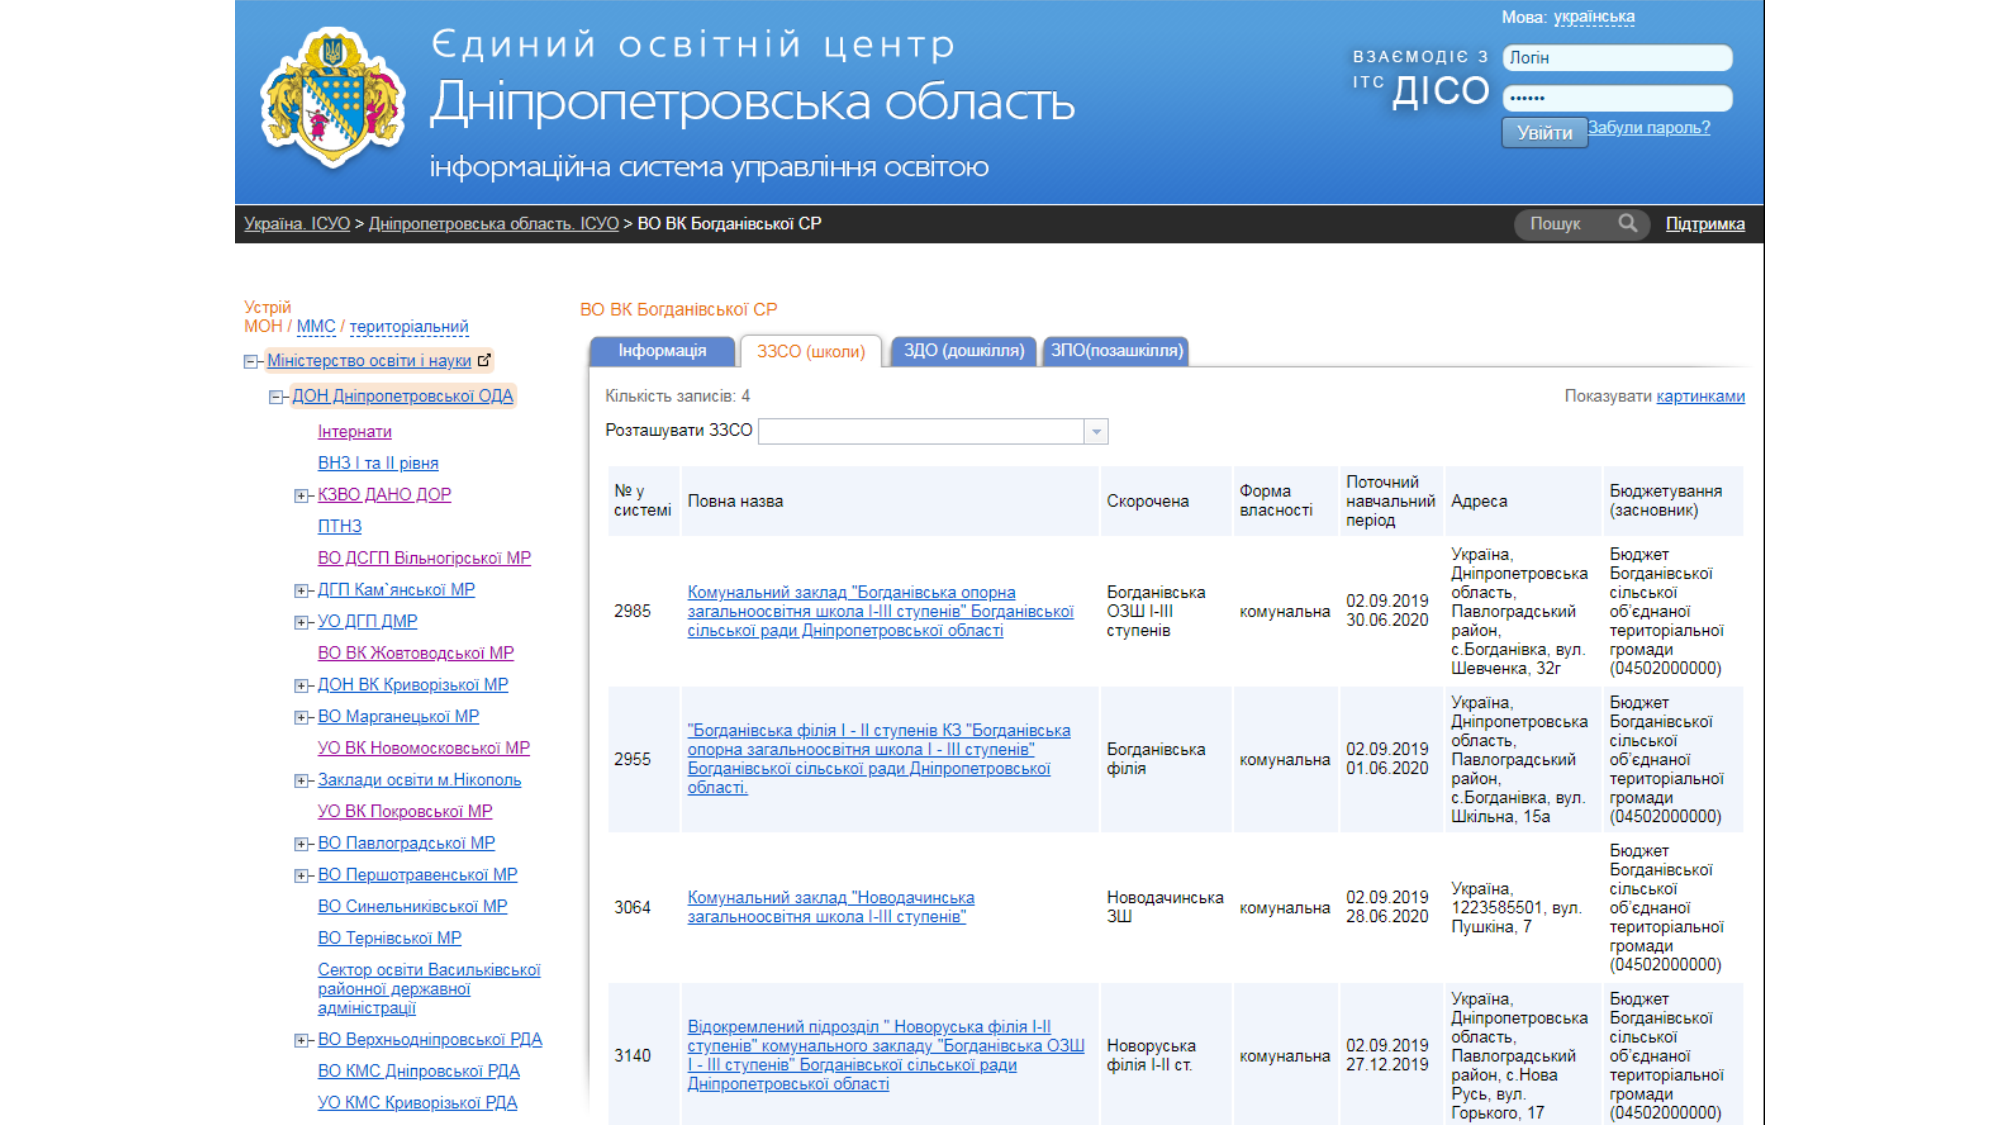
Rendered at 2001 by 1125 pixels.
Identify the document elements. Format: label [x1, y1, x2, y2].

picture [235, 0, 1765, 1125]
